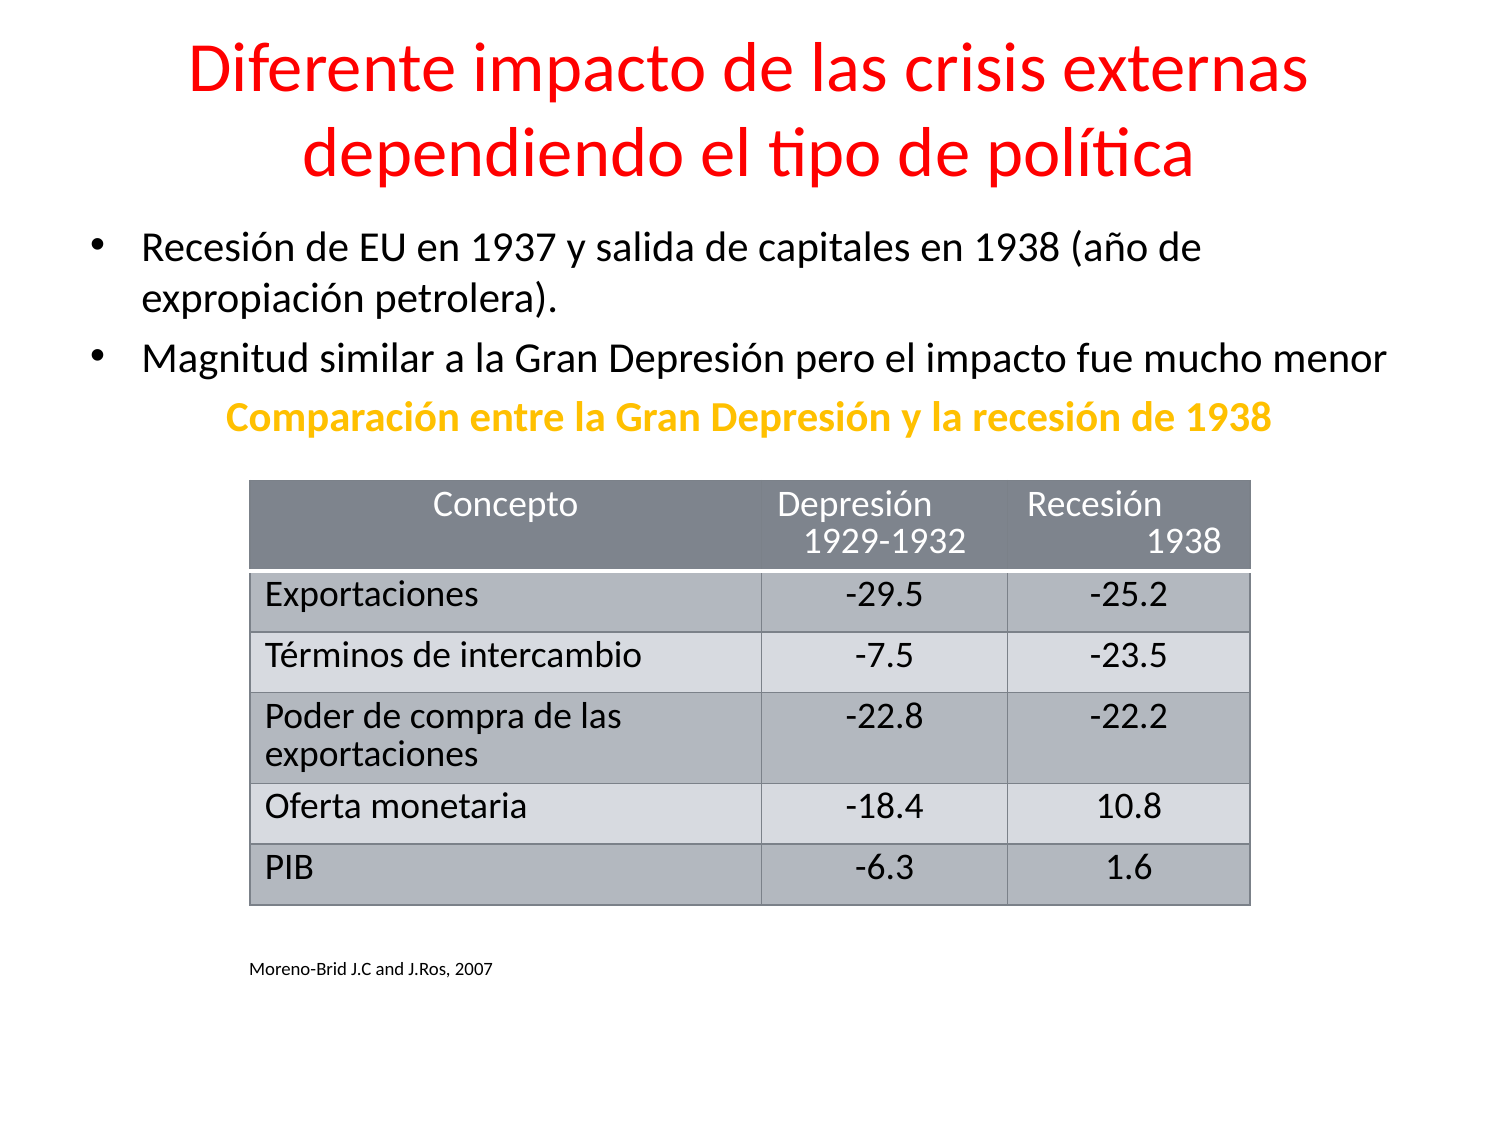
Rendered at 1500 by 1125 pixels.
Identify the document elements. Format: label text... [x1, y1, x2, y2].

table_cell Exportaciones [251, 573, 761, 631]
title Diferente impacto de las crisis externas dependiendo el tipo de política [75, 11, 1425, 200]
table_cell PIB [251, 845, 761, 904]
table_cell -22.8 [762, 693, 1007, 783]
table_cell -22.2 [1008, 693, 1249, 783]
table_cell Términos de intercambio [251, 633, 761, 692]
table_cell -18.4 [762, 784, 1007, 843]
table_cell Poder de compra de las exportaciones [251, 693, 761, 783]
text_box Moreno-Brid J.C and J.Ros, 2007 [234, 949, 1121, 987]
table_cell -29.5 [762, 573, 1007, 631]
table_header Depresión 1929-1932 [762, 481, 1007, 569]
table_header Concepto [251, 481, 761, 569]
table_cell -6.3 [762, 845, 1007, 904]
table_header Recesión 1938 [1008, 481, 1249, 569]
table_cell 1.6 [1008, 845, 1249, 904]
table_cell 10.8 [1008, 784, 1249, 843]
table_cell -7.5 [762, 633, 1007, 692]
table_cell -23.5 [1008, 633, 1249, 692]
table_cell -25.2 [1008, 573, 1249, 631]
list Recesión de EU en 1937 y salida de capitales en 1938 (año de expropiación petrolera). Magnitud similar a la Gran Depresión pero el impacto fue mucho menor Comparación entre la Gran Depresión y la recesión de 1938 [75, 210, 1425, 481]
table_cell Oferta monetaria [251, 784, 761, 843]
